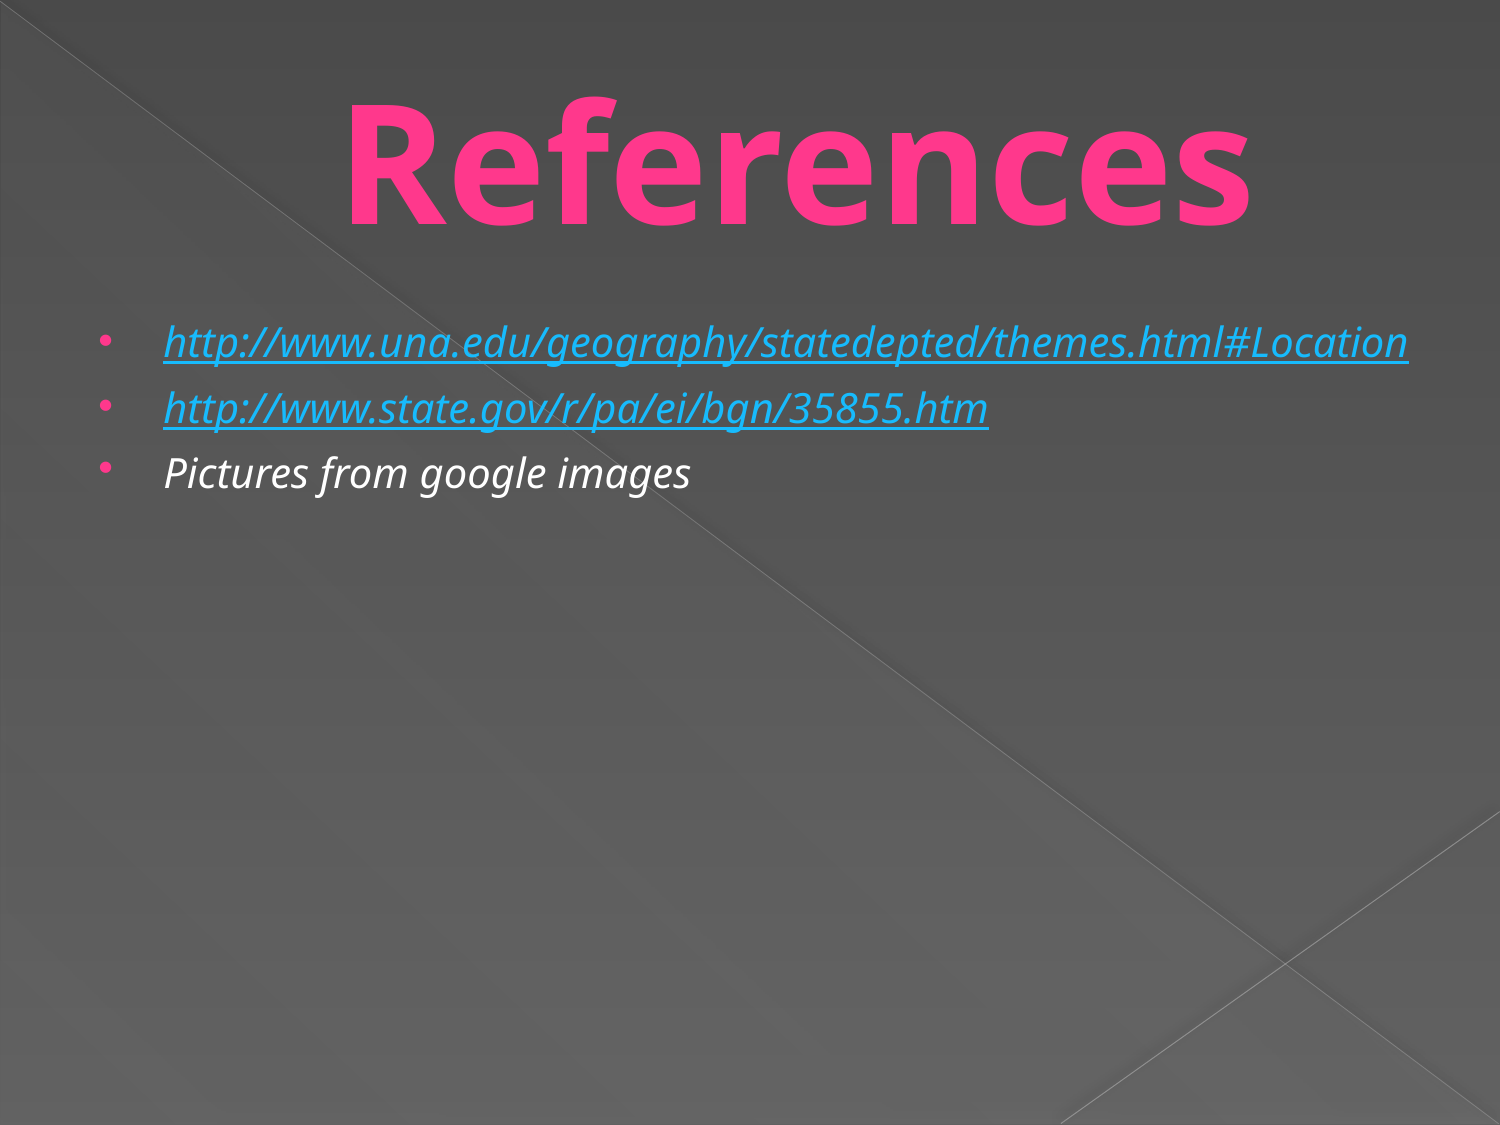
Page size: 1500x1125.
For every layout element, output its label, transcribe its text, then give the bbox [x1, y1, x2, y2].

text_box References [322, 49, 1271, 265]
list http://www.una.edu/geography/statedepted/themes.html#Location http://www.state.gov/r/pa/ei/bgn/35855.htm Pictures from google images [75, 308, 1425, 1059]
